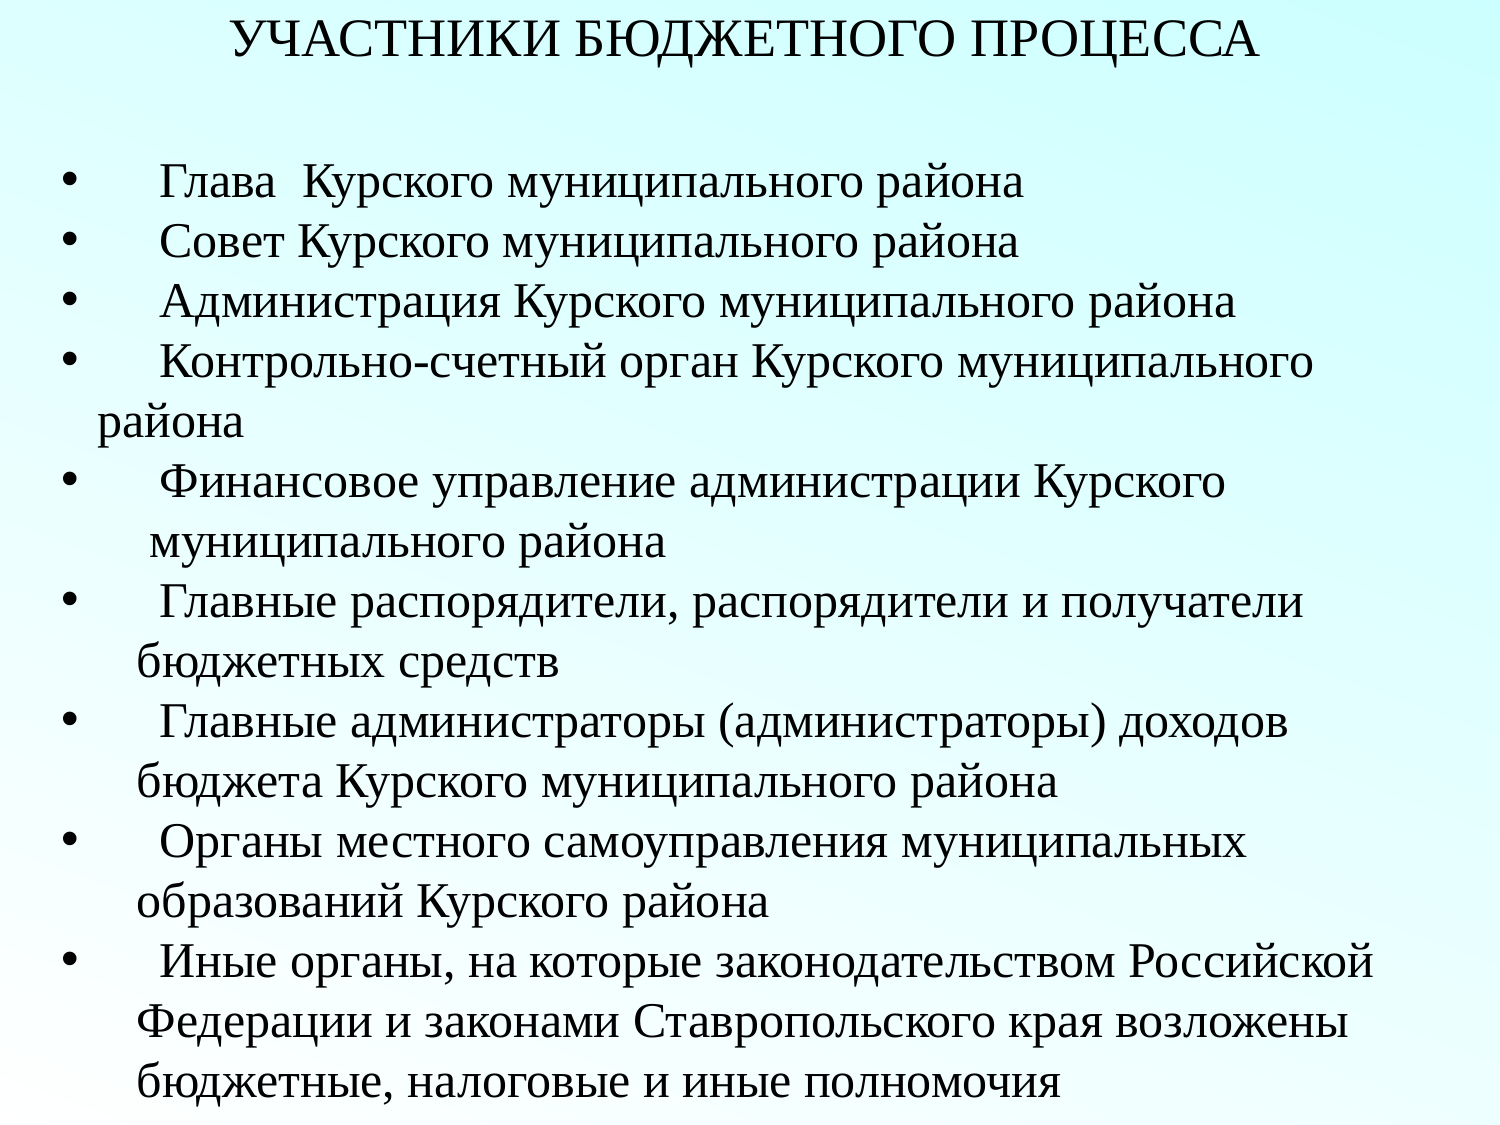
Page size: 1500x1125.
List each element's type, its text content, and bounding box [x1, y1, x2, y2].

text_box Глава Курского муниципального района Совет Курского муниципального района Администрация Курского муниципального района Контрольно-счетный орган Курского муниципального района Финансовое управление администрации Курского муниципального района Главные распорядители, распорядители и получатели бюджетных средств Главные администраторы (администраторы) доходов бюджета Курского муниципального района Органы местного самоуправления муниципальных образований Курского района Иные органы, на которые законодательством Российской Федерации и законами Ставропольского края возложены бюджетные, налоговые и иные полномочия [46, 140, 1477, 1116]
text_box УЧАСТНИКИ БЮДЖЕТНОГО ПРОЦЕССА [70, 0, 1421, 71]
